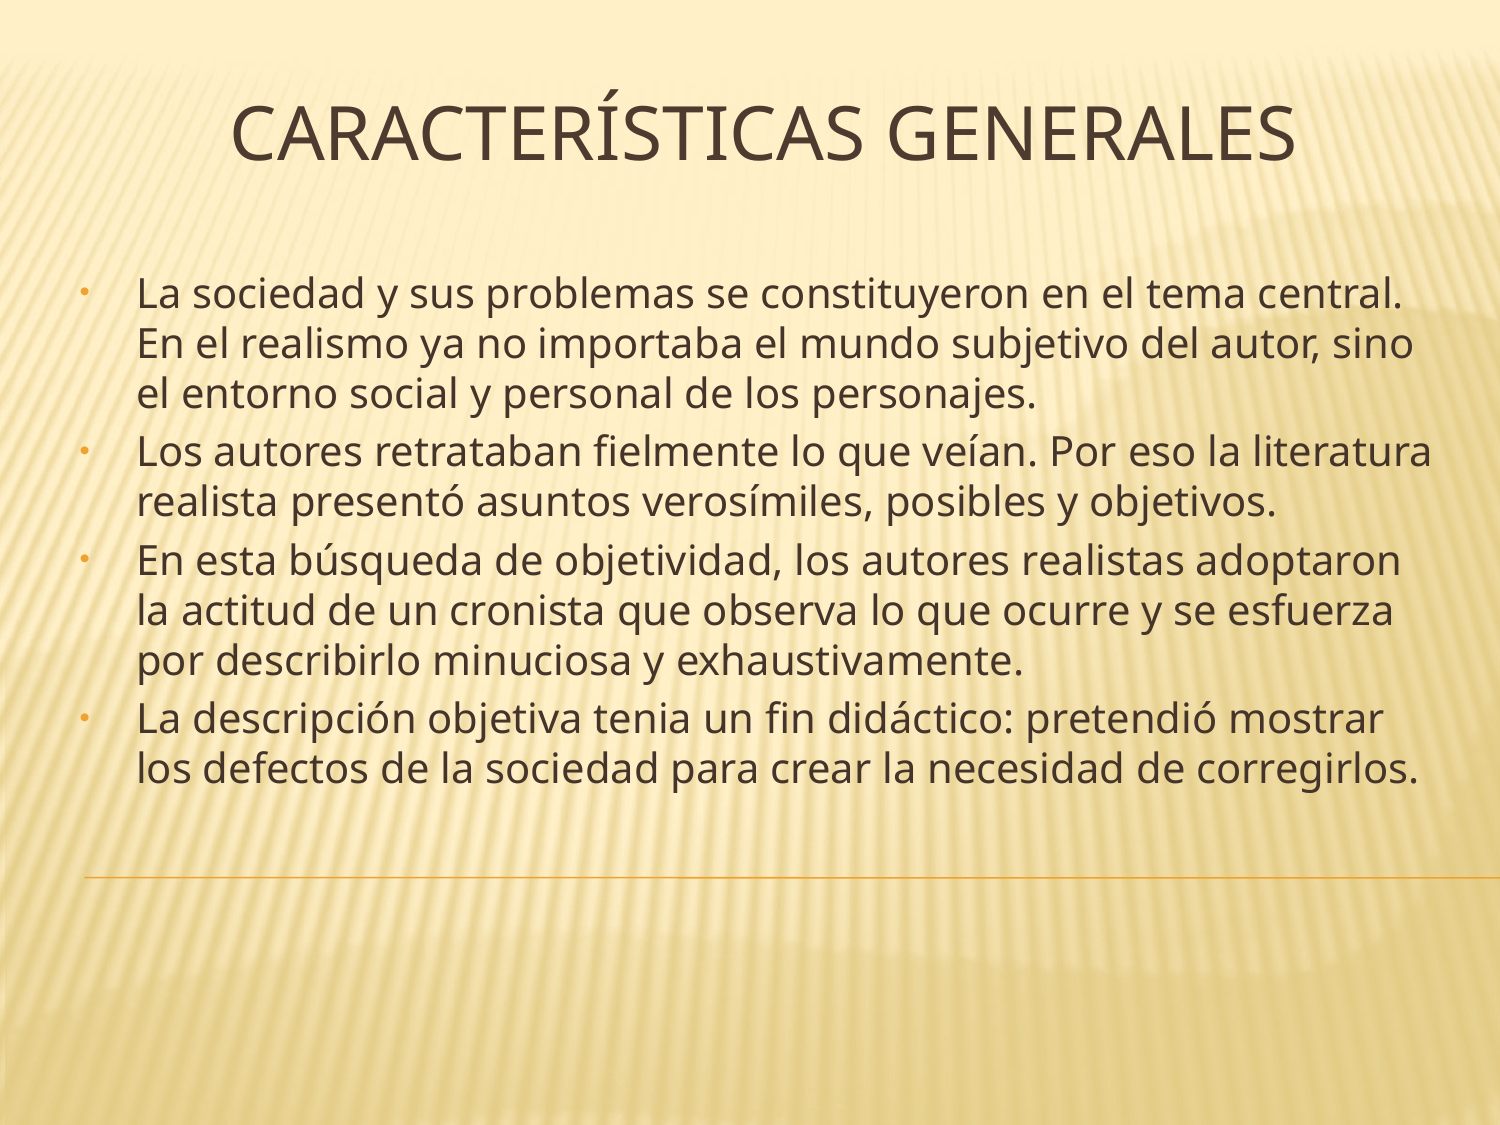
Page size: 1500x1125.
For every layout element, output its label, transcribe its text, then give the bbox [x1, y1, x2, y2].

subtitle La sociedad y sus problemas se constituyeron en el tema central. En el realismo ya no importaba el mundo subjetivo del autor, sino el entorno social y personal de los personajes. Los autores retrataban fielmente lo que veían. Por eso la literatura realista presentó asuntos verosímiles, posibles y objetivos. En esta búsqueda de objetividad, los autores realistas adoptaron la actitud de un cronista que observa lo que ocurre y se esfuerza por describirlo minuciosa y exhaustivamente. La descripción objetiva tenia un fin didáctico: pretendió mostrar los defectos de la sociedad para crear la necesidad de corregirlos. [64, 219, 1459, 870]
title Características generales [64, 78, 1453, 219]
